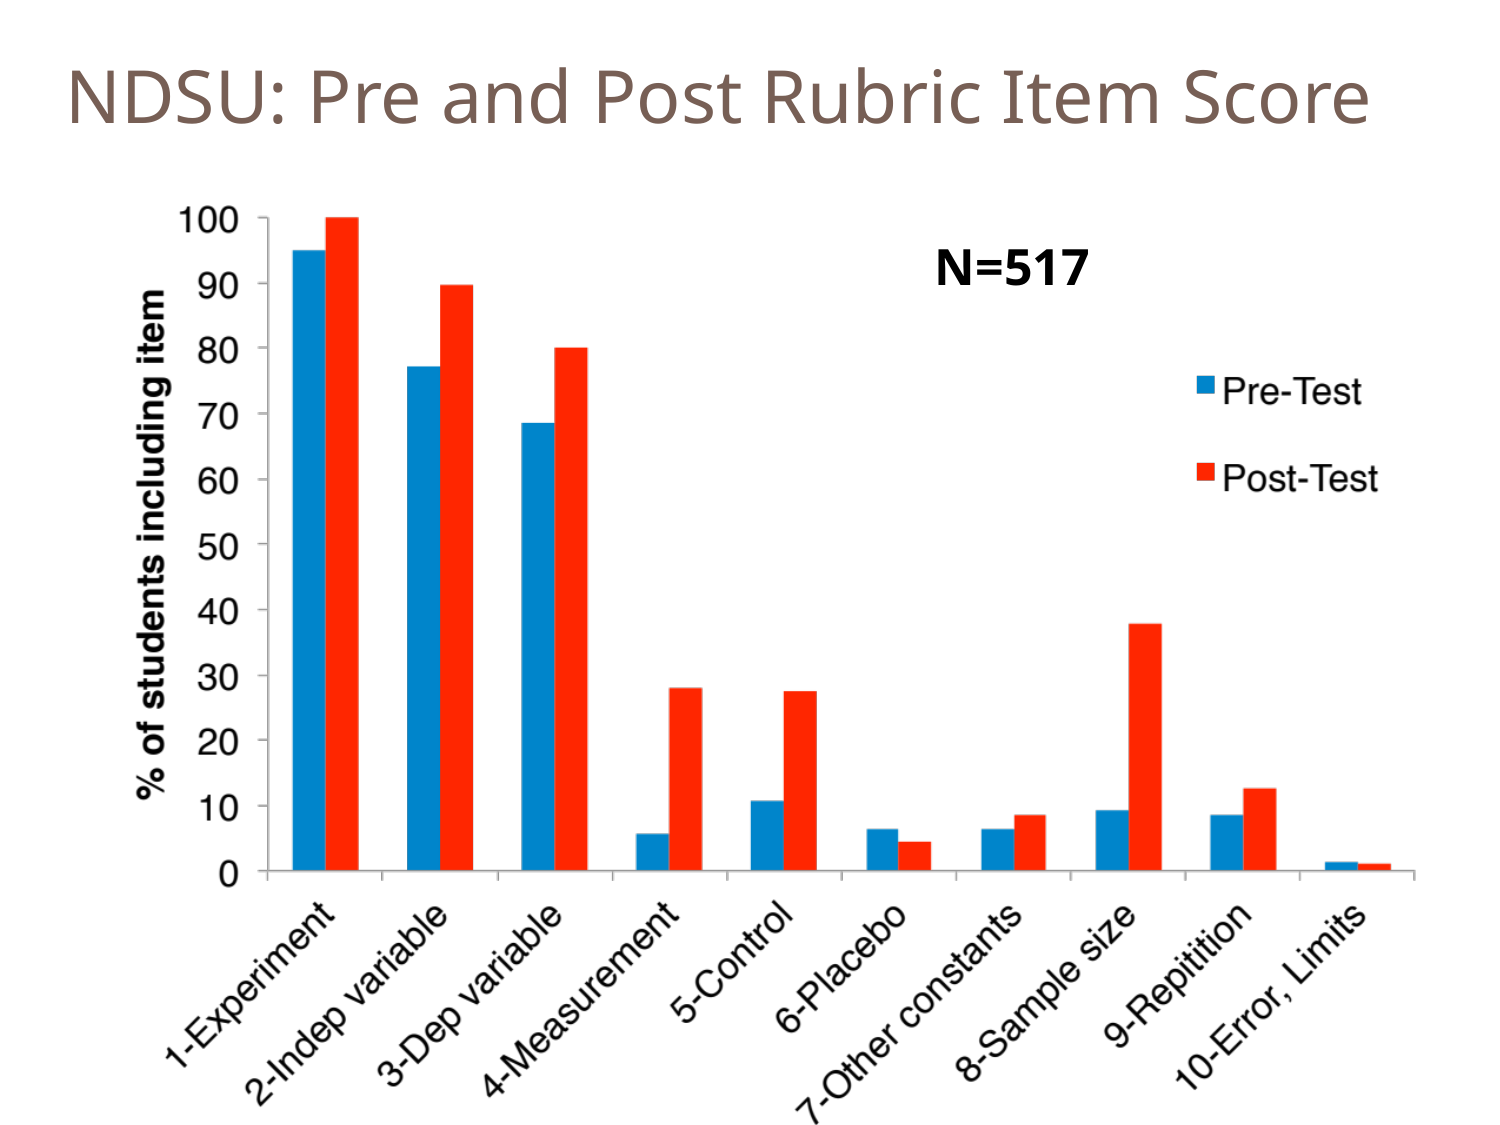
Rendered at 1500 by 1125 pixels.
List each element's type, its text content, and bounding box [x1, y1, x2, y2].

picture [0, 162, 1500, 1125]
title NDSU: Pre and Post Rubric Item Score [50, 0, 1401, 162]
